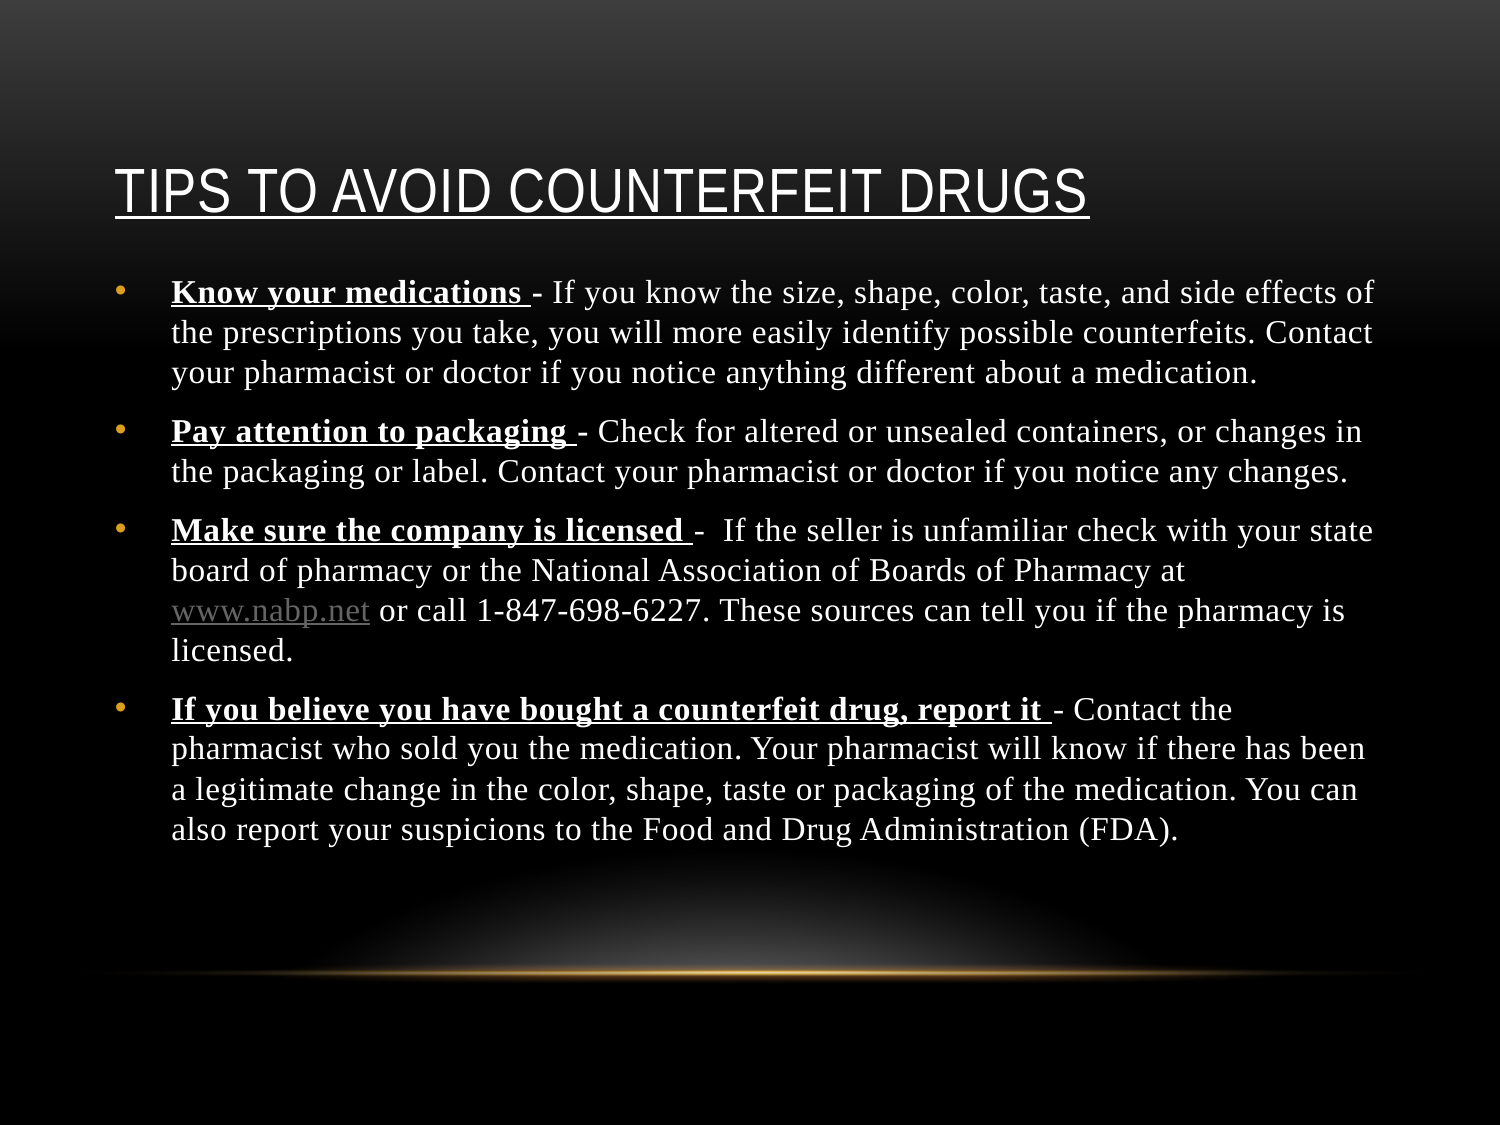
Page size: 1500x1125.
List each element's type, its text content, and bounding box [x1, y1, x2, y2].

title Tips to Avoid counterfeit drugs [99, 45, 1400, 233]
picture [0, 0, 1500, 1125]
list Know your medications - If you know the size, shape, color, taste, and side effects of the prescriptions you take, you will more easily identify possible counterfeits. Contact your pharmacist or doctor if you notice anything different about a medication. Pay attention to packaging - Check for altered or unsealed containers, or changes in the packaging or label. Contact your pharmacist or doctor if you notice any changes. Make sure the company is licensed - If the seller is unfamiliar check with your state board of pharmacy or the National Association of Boards of Pharmacy at www.nabp.net or call 1-847-698-6227. These sources can tell you if the pharmacy is licensed. If you believe you have bought a counterfeit drug, report it - Contact the pharmacist who sold you the medication. Your pharmacist will know if there has been a legitimate change in the color, shape, taste or packaging of the medication. You can also report your suspicions to the Food and Drug Administration (FDA). [99, 262, 1400, 938]
